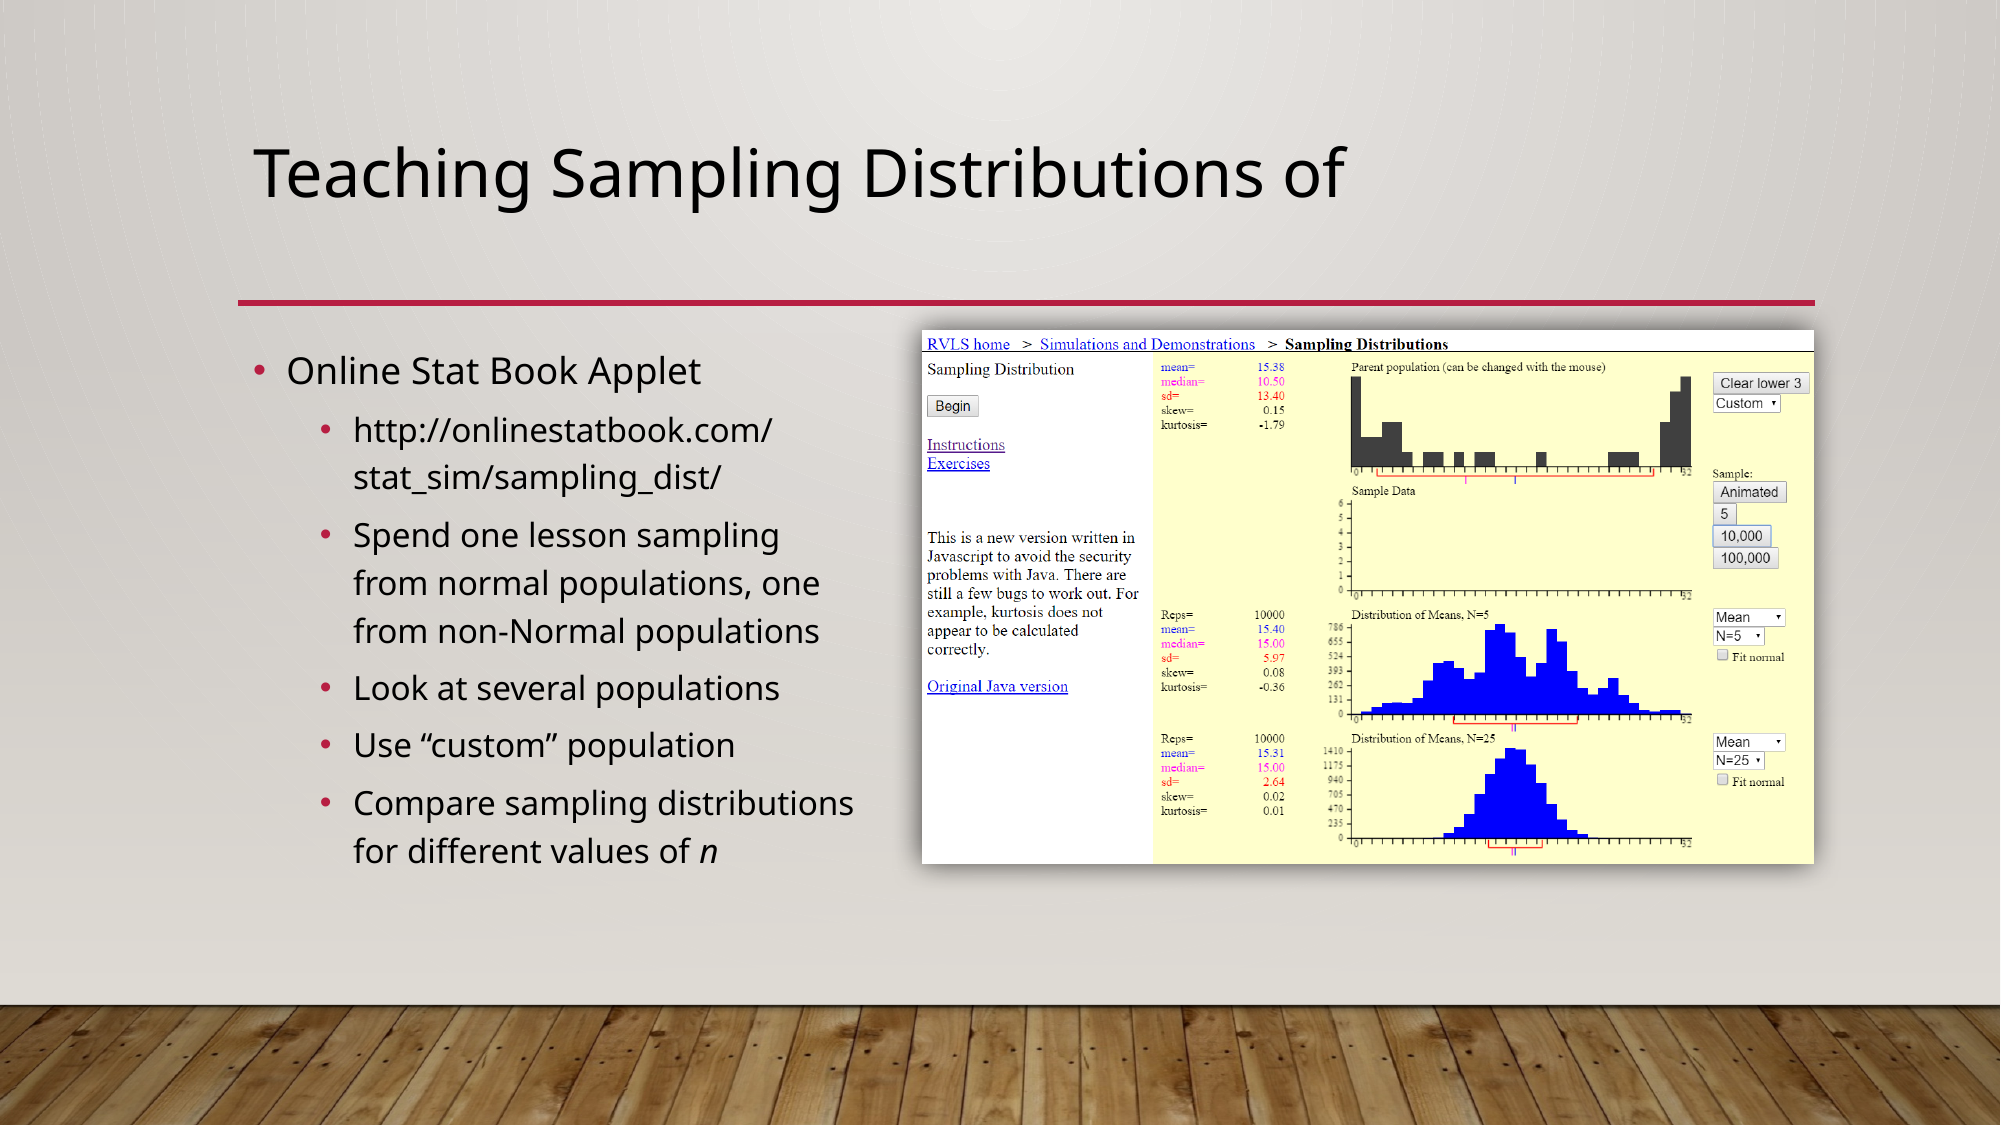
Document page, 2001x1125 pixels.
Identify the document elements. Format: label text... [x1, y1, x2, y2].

picture [0, 1005, 2000, 1125]
list Online Stat Book Applet http://onlinestatbook.com/stat_sim/sampling_dist/ Spend one lesson sampling from normal populations, one from non-Normal populations Look at several populations Use “custom” population Compare sampling distributions for different values of n [238, 330, 879, 906]
picture [921, 330, 1814, 864]
